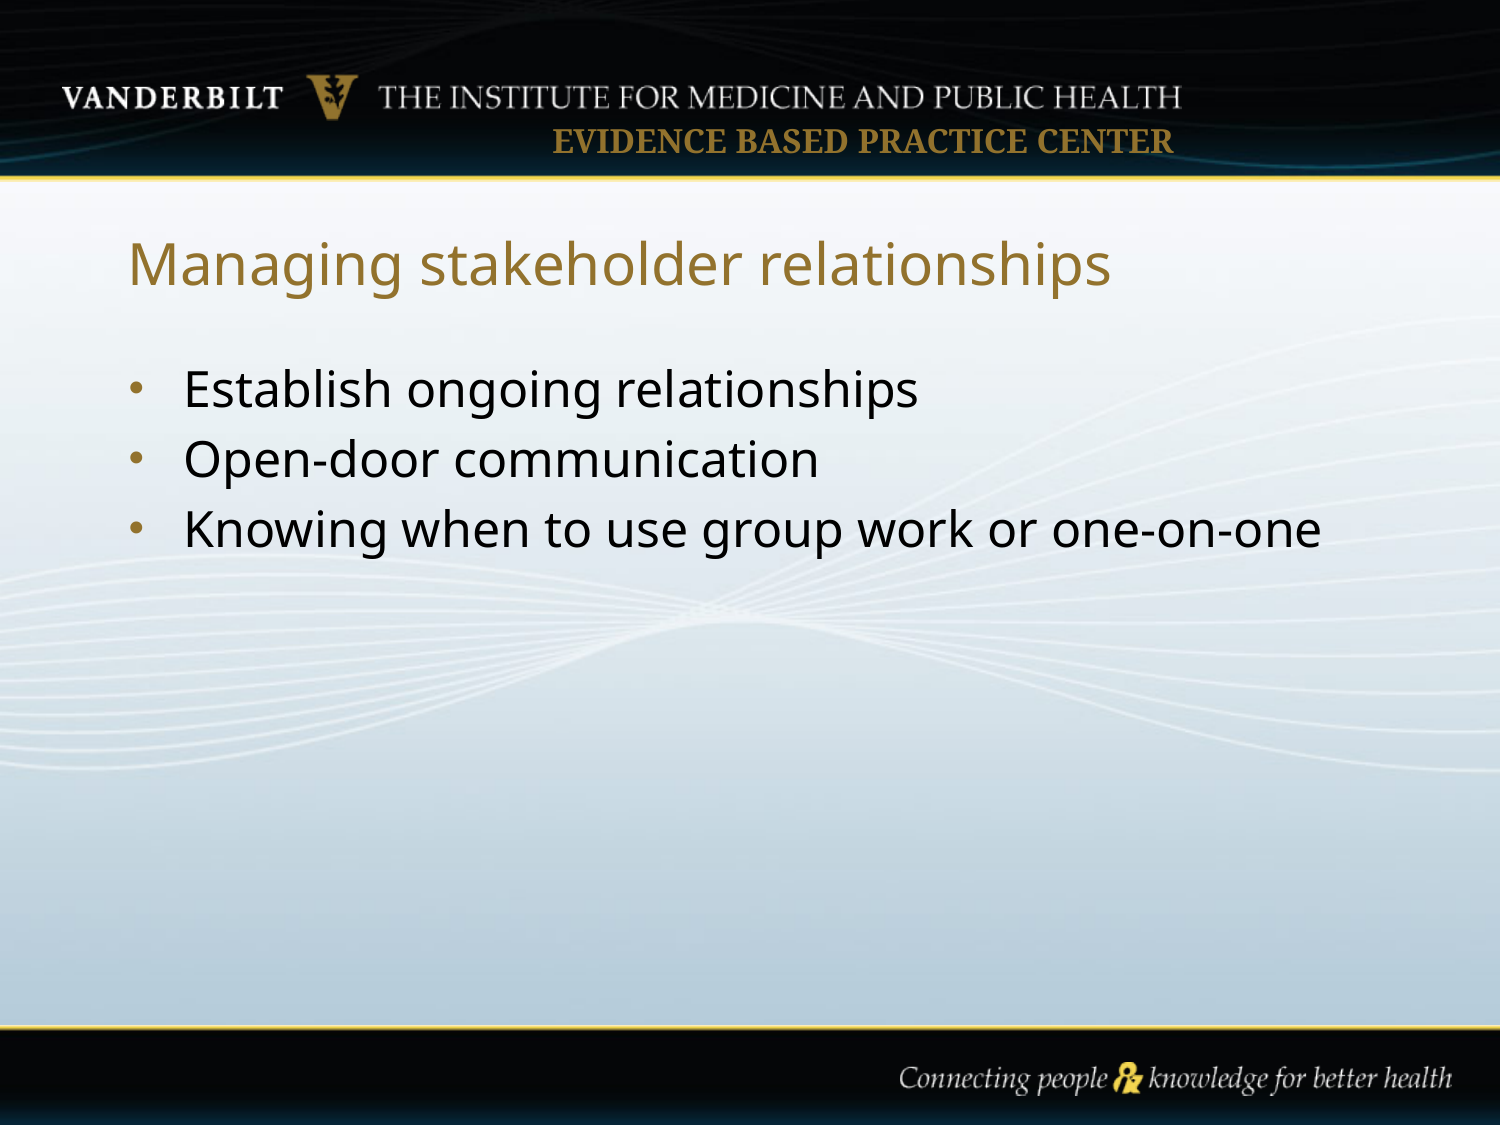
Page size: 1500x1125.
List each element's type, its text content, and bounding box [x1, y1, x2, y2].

title Managing stakeholder relationships [112, 212, 1388, 313]
list Establish ongoing relationships Open-door communication Knowing when to use group work or one-on-one [112, 349, 1388, 988]
picture [0, 0, 1500, 1125]
